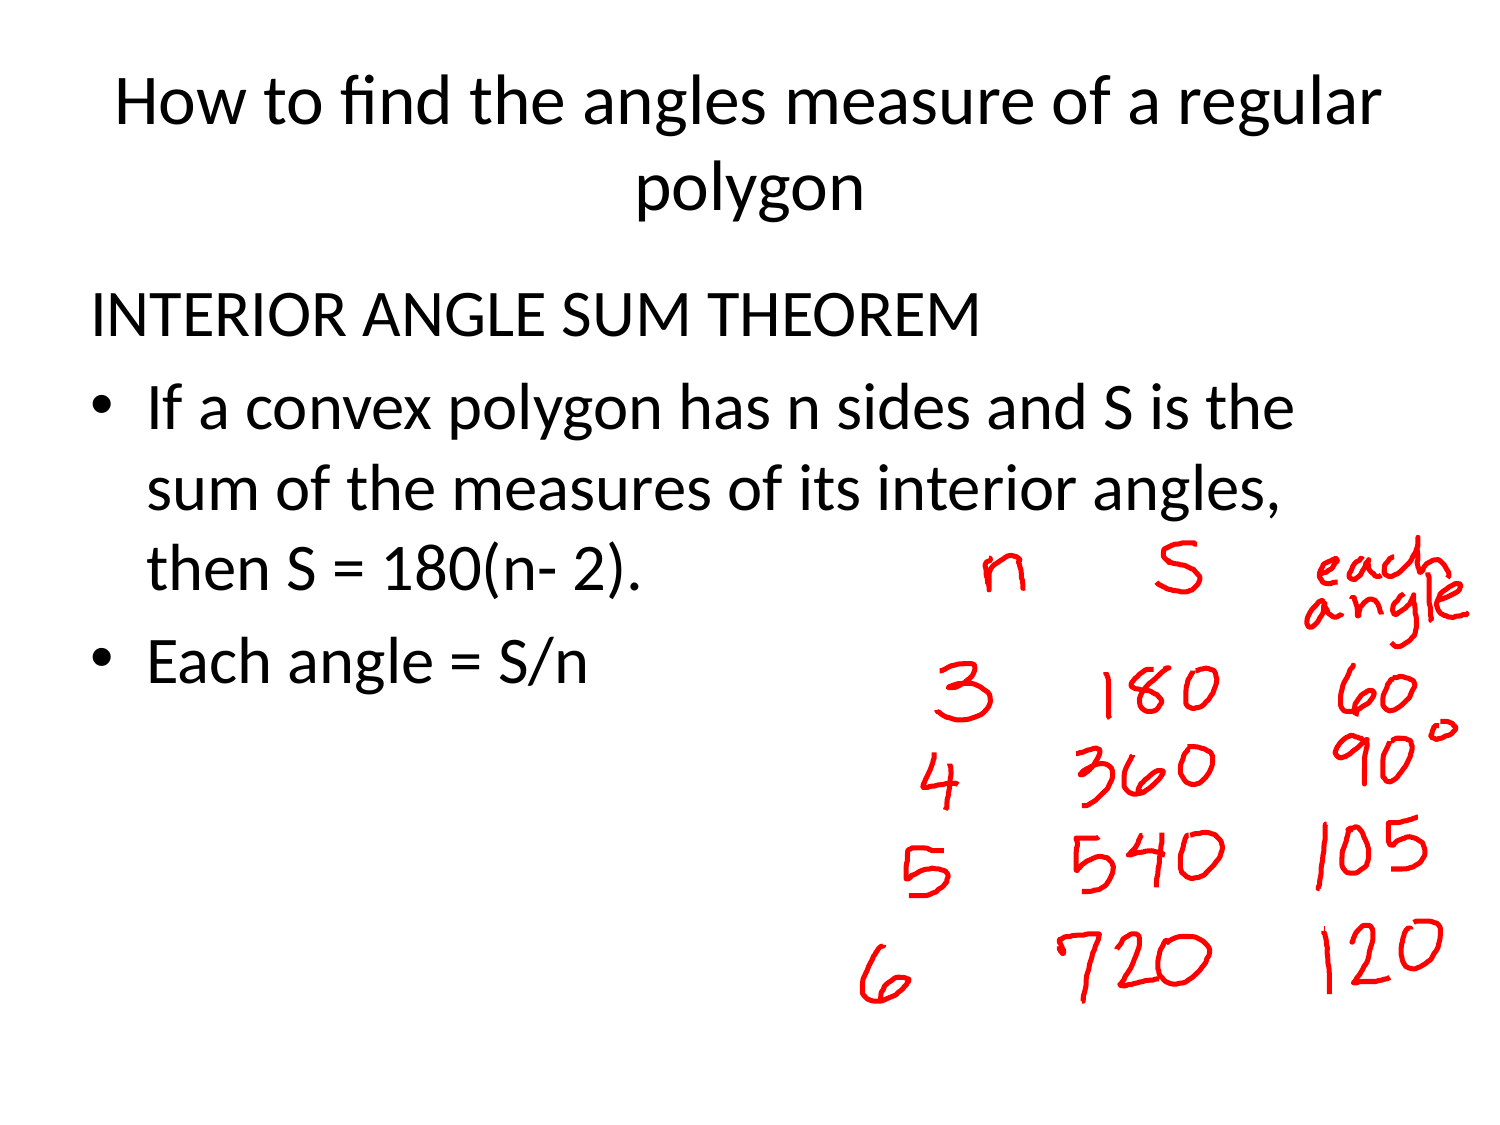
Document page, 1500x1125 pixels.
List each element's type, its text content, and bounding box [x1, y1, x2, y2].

text_box [1105, 672, 1111, 719]
text_box [1123, 755, 1165, 795]
text_box [951, 776, 959, 786]
title How to find the angles measure of a regular polygon [75, 45, 1425, 233]
text_box [1382, 737, 1414, 783]
text_box [1155, 542, 1201, 593]
text_box [1339, 664, 1375, 716]
text_box [1075, 836, 1115, 893]
list INTERIOR ANGLE SUM THEOREM If a convex polygon has n sides and S is the sum of the measures of its interior angles, then S = 180(n- 2). Each angle = S/n [75, 262, 1425, 1005]
text_box [1185, 667, 1218, 710]
text_box [861, 944, 910, 1003]
text_box [984, 554, 1025, 591]
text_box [1059, 920, 1441, 1002]
text_box [1155, 832, 1163, 888]
text_box [1127, 834, 1159, 856]
text_box [1427, 572, 1433, 622]
text_box [1348, 557, 1382, 581]
text_box [1383, 536, 1450, 579]
text_box [1317, 823, 1327, 890]
text_box [944, 763, 952, 811]
text_box [1435, 582, 1468, 619]
text_box [1382, 675, 1416, 712]
text_box [1430, 720, 1457, 741]
text_box [1351, 596, 1383, 617]
text_box [1130, 667, 1170, 713]
text_box [905, 847, 949, 897]
text_box [1334, 734, 1369, 785]
text_box [922, 752, 948, 789]
text_box [1318, 557, 1339, 585]
text_box [1179, 831, 1224, 880]
text_box [1387, 816, 1426, 870]
text_box [1179, 745, 1214, 786]
text_box [936, 662, 992, 721]
text_box [1306, 599, 1343, 628]
text_box [1341, 826, 1370, 874]
text_box [1390, 592, 1418, 648]
text_box [1076, 747, 1114, 807]
